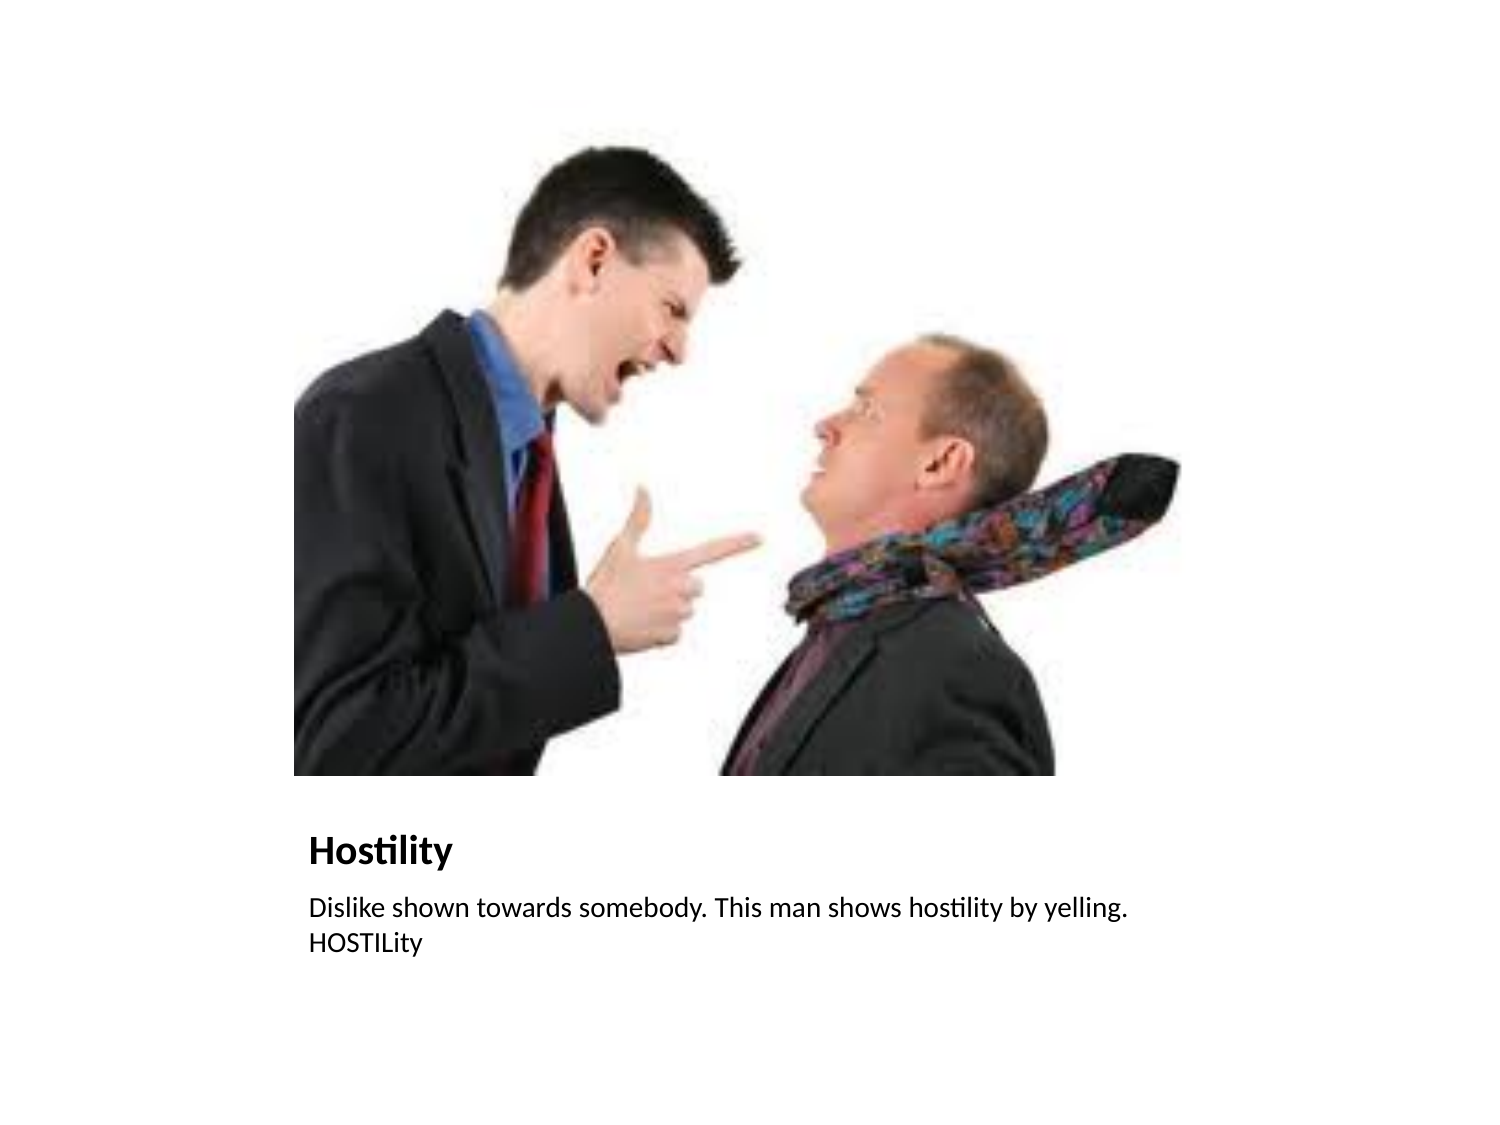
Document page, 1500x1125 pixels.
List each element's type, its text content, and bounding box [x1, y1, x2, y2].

title Hostility [294, 787, 1194, 880]
picture [293, 100, 1195, 776]
list Dislike shown towards somebody. This man shows hostility by yelling. HOSTILity [294, 880, 1194, 1013]
